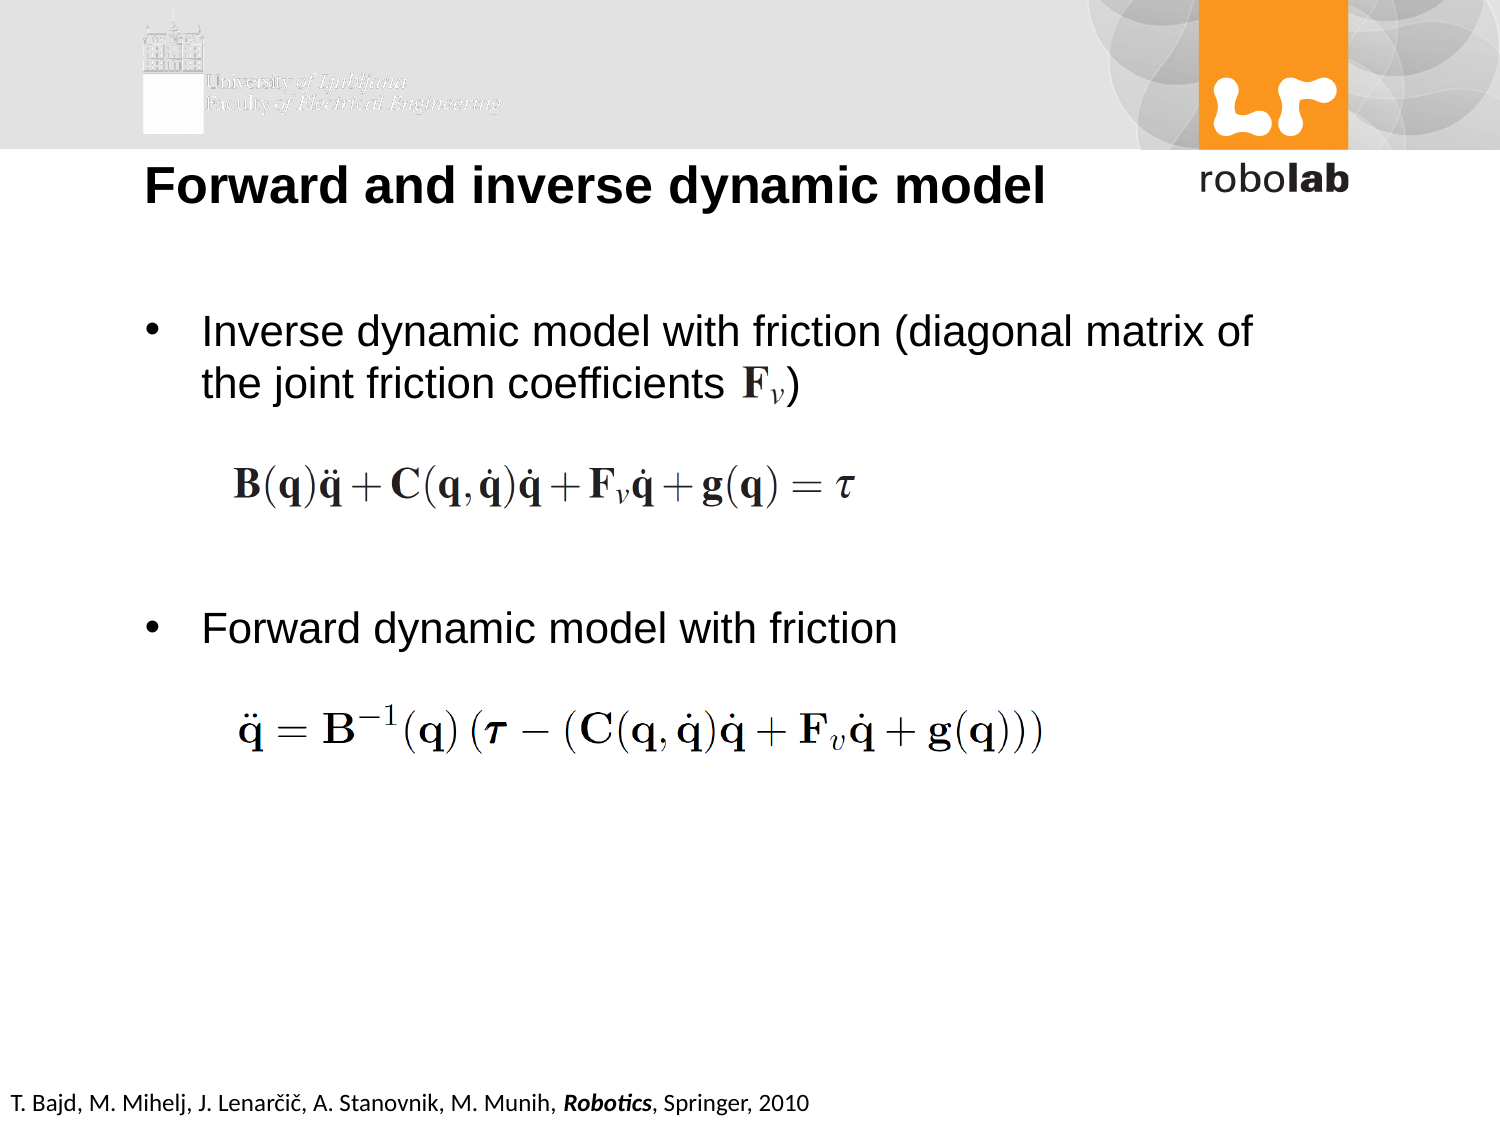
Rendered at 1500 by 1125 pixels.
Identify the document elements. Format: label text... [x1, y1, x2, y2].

picture [998, 0, 1500, 196]
picture [229, 692, 1046, 761]
picture [143, 10, 501, 94]
picture [229, 455, 857, 513]
title Forward and inverse dynamic model [129, 94, 1311, 272]
picture [741, 364, 786, 405]
list Inverse dynamic model with friction (diagonal matrix of the joint friction coefficients ) Forward dynamic model with friction [129, 295, 1311, 1034]
